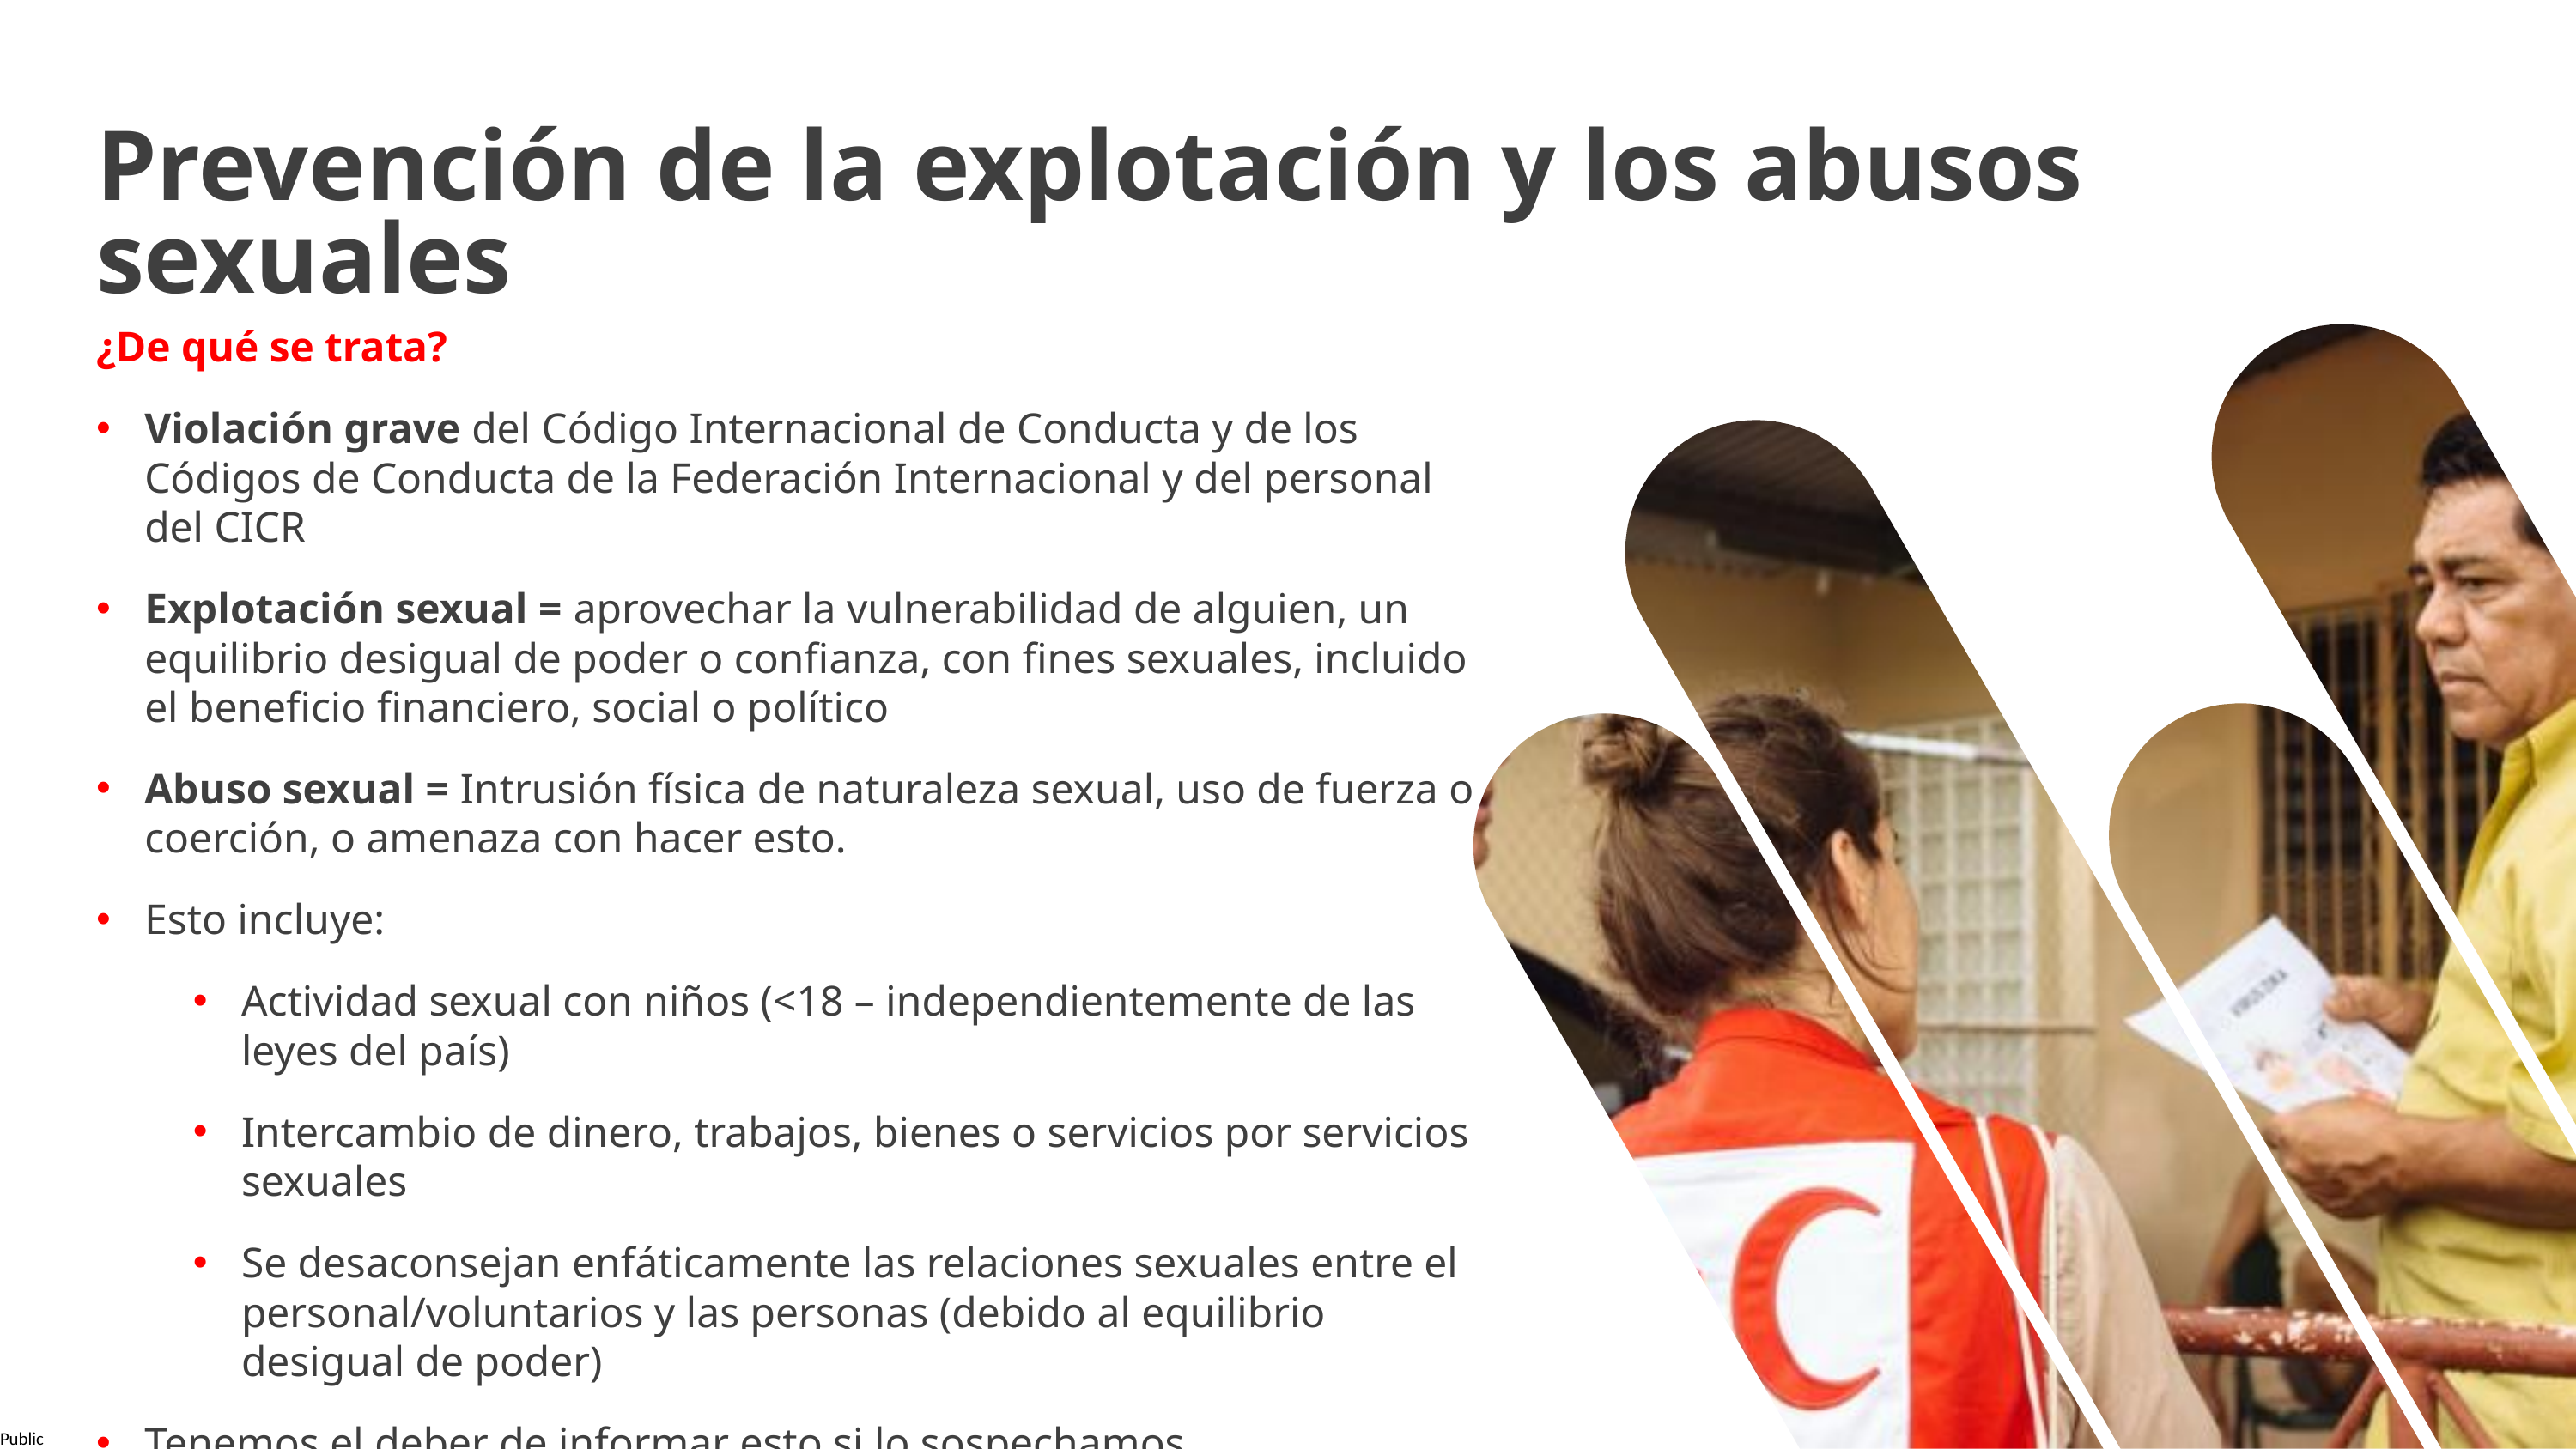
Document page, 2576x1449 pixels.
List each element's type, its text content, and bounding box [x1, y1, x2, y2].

picture [1473, 324, 2576, 1449]
text_box Prevención de la explotación y los abusos sexuales [83, 119, 2440, 318]
text_box ¿De qué se trata? Violación grave del Código Internacional de Conducta y de los Códigos de Conducta de la Federación Internacional y del personal del CICR Explotación sexual = aprovechar la vulnerabilidad de alguien, un equilibrio desigual de poder o confianza, con fines sexuales, incluido el beneficio financiero, social o político Abuso sexual = Intrusión física de naturaleza sexual, uso de fuerza o coerción, o amenaza con hacer esto. Esto incluye: Actividad sexual con niños (<18 – independientemente de las leyes del país) Intercambio de dinero, trabajos, bienes o servicios por servicios sexuales Se desaconsejan enfáticamente las relaciones sexuales entre el personal/voluntarios y las personas (debido al equilibrio desigual de poder) Tenemos el deber de informar esto si lo sospechamos. [83, 314, 1493, 1449]
